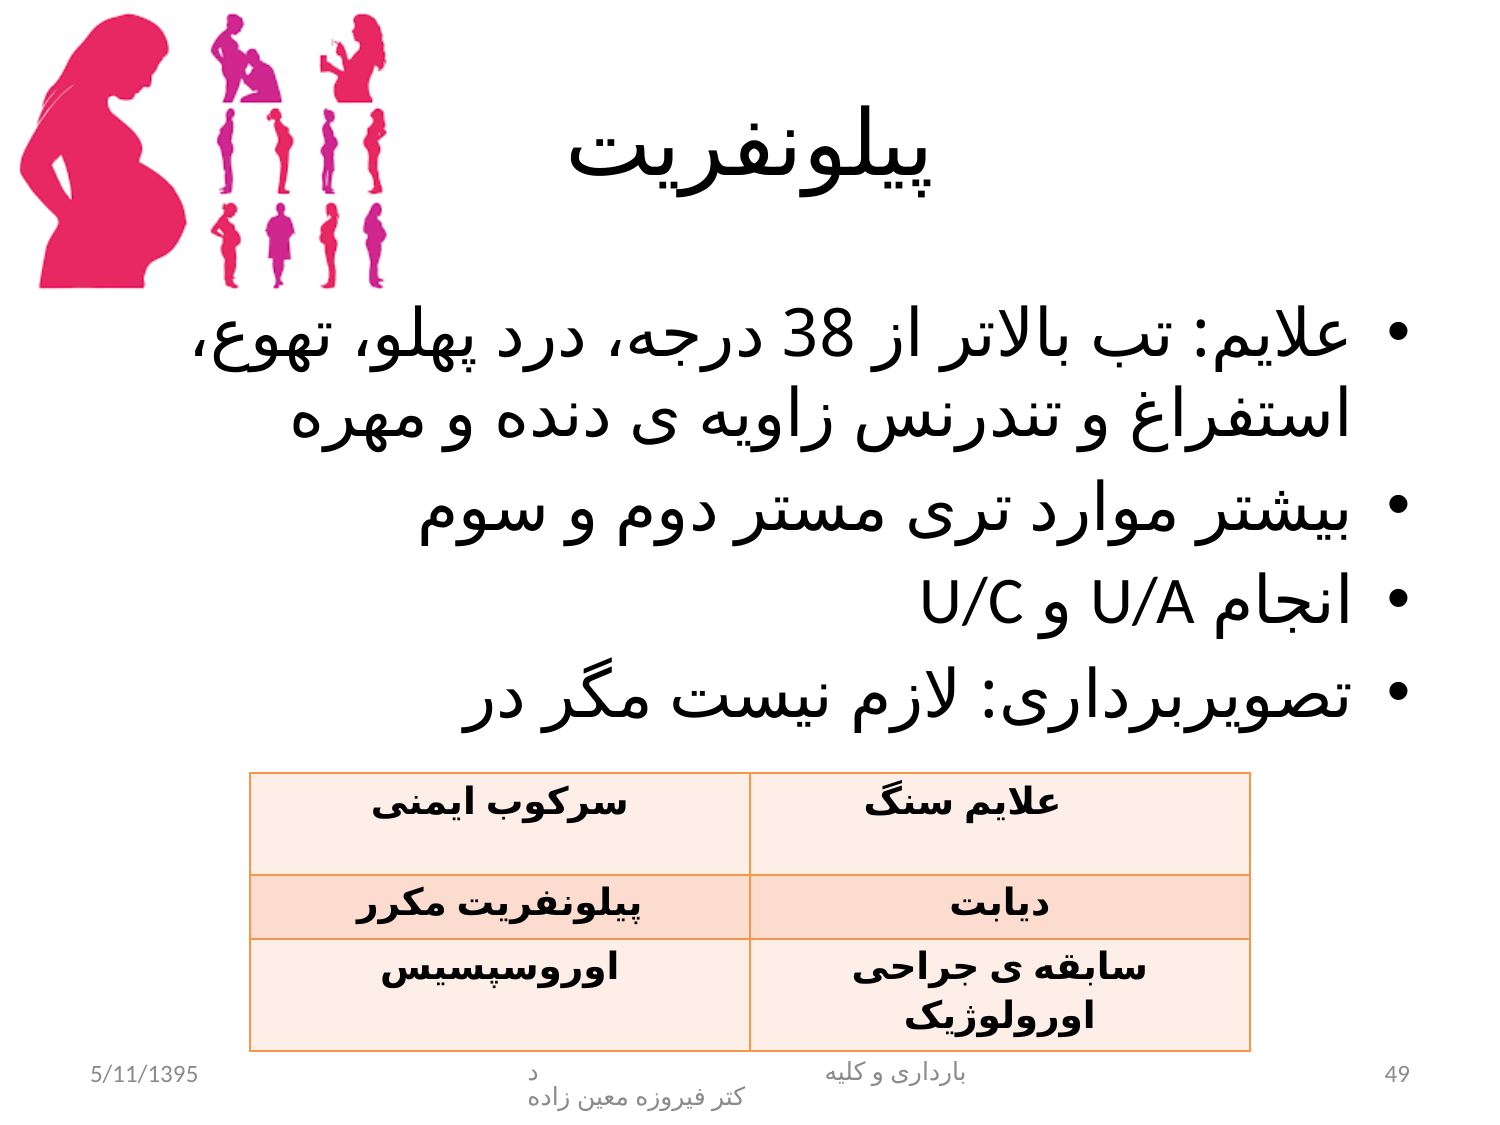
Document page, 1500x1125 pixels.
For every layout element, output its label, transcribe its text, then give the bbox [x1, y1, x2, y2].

table_cell سابقه ی جراحی اورولوژیک [751, 940, 1249, 1050]
title پیلونفریت [410, 45, 1425, 233]
table_cell پیلونفریت مکرر [251, 876, 749, 938]
table_cell اوروسپسیس [251, 940, 749, 1050]
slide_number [75, 1042, 425, 1103]
picture [0, 0, 407, 304]
slide_number 49 [1074, 1042, 1425, 1103]
table_header سرکوب ایمنی [251, 774, 749, 874]
table_cell دیابت [751, 876, 1249, 938]
table_header علایم سنگ [751, 774, 1249, 874]
footer بارداری و کلیه دکتر فیروزه معین زاده [512, 1052, 988, 1103]
list علایم: تب بالاتر از 38 درجه، درد پهلو، تهوع، استفراغ و تندرنس زاویه ی دنده و مهره بیشتر موارد تری مستر دوم و سوم انجام U/A و U/C تصویربرداری: لازم نیست مگر در [75, 282, 1425, 1025]
